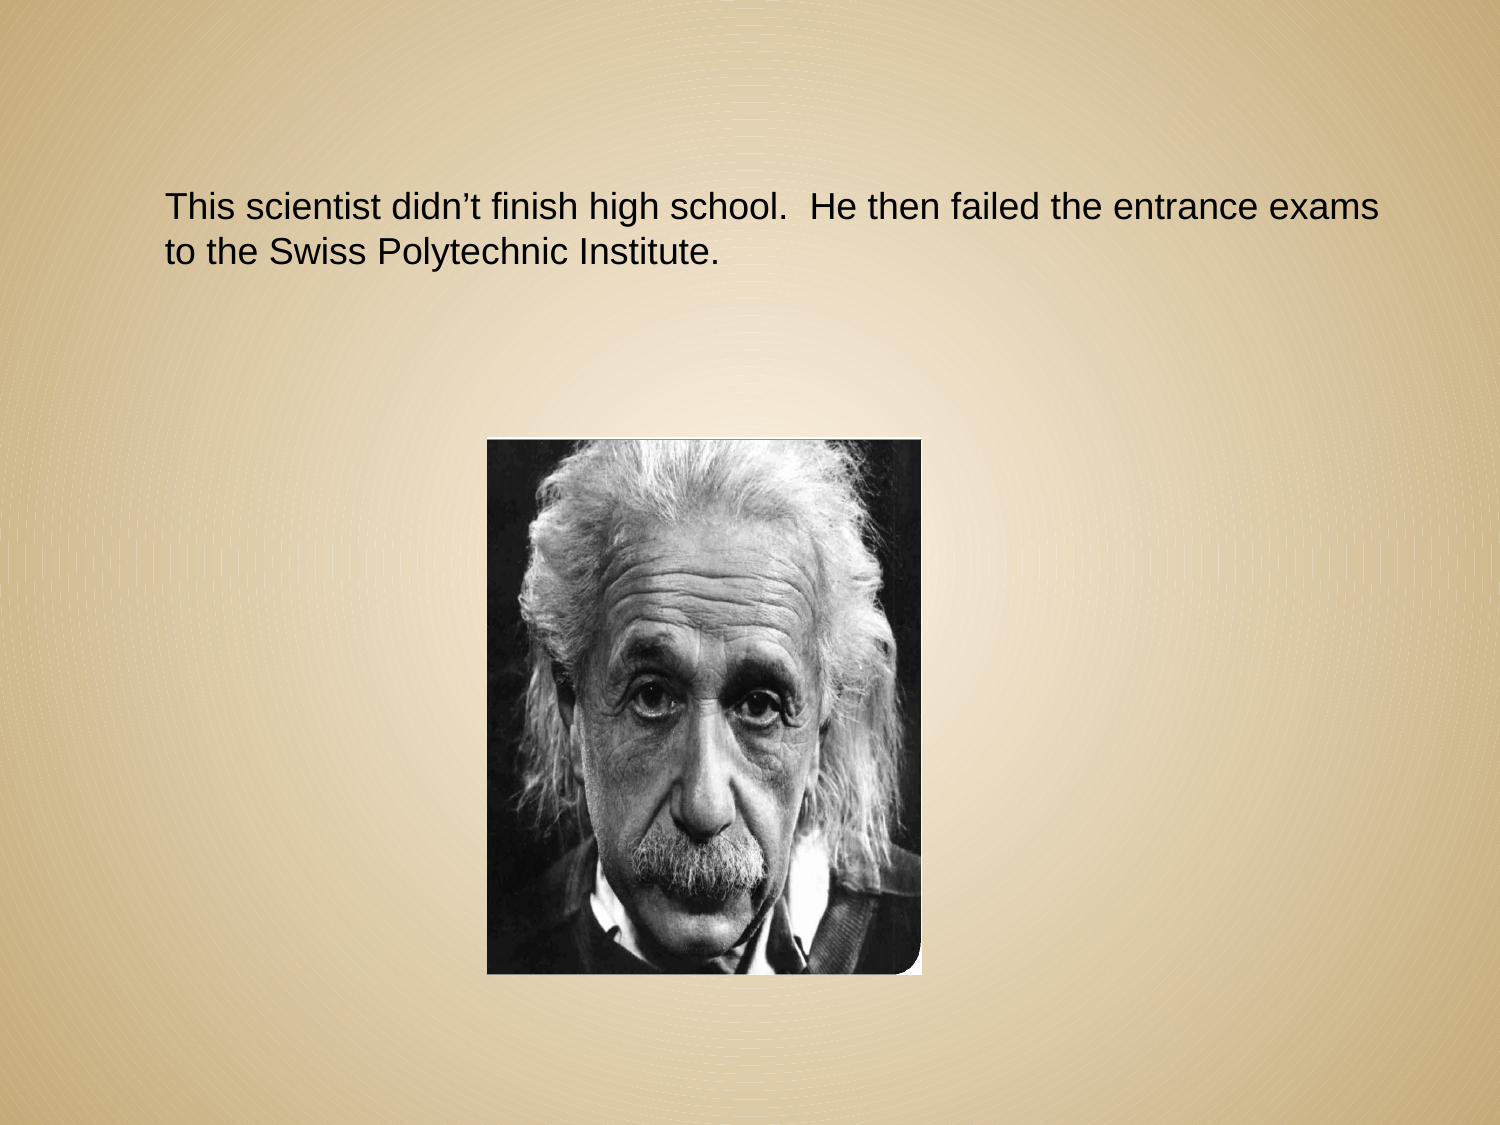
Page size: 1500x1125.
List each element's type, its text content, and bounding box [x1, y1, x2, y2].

picture [487, 437, 922, 975]
text_box This scientist didn’t finish high school. He then failed the entrance exams to the Swiss Polytechnic Institute. [150, 174, 1400, 280]
